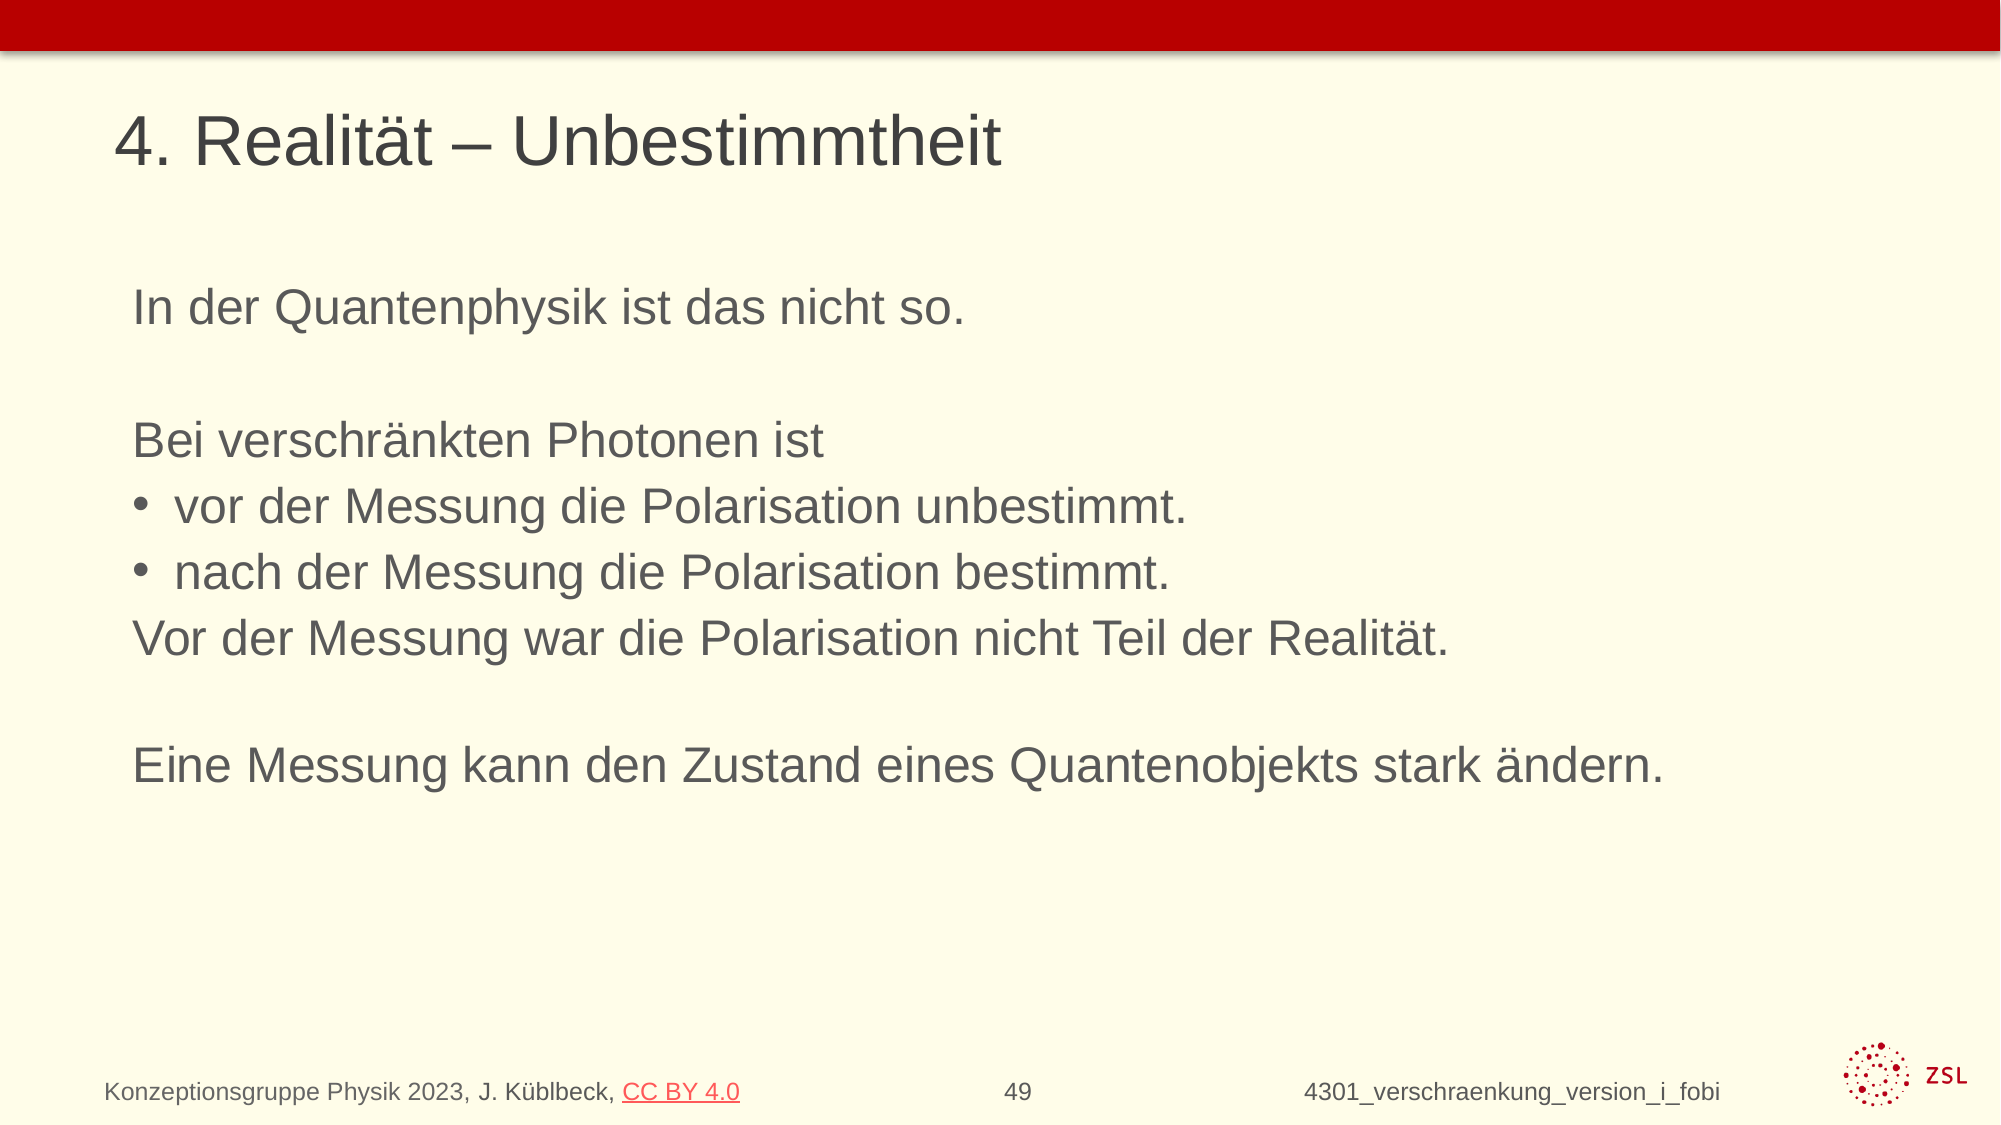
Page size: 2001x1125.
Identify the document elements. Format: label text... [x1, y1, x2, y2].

list In der Quantenphysik ist das nicht so. Bei verschränkten Photonen ist vor der Messung die Polarisation unbestimmt. nach der Messung die Polarisation bestimmt. Vor der Messung war die Polarisation nicht Teil der Realität. Eine Messung kann den Zustand eines Quantenobjekts stark ändern. [99, 267, 1900, 870]
title 4. Realität – Unbestimmtheit [99, 90, 1900, 185]
picture [1842, 1041, 1968, 1107]
